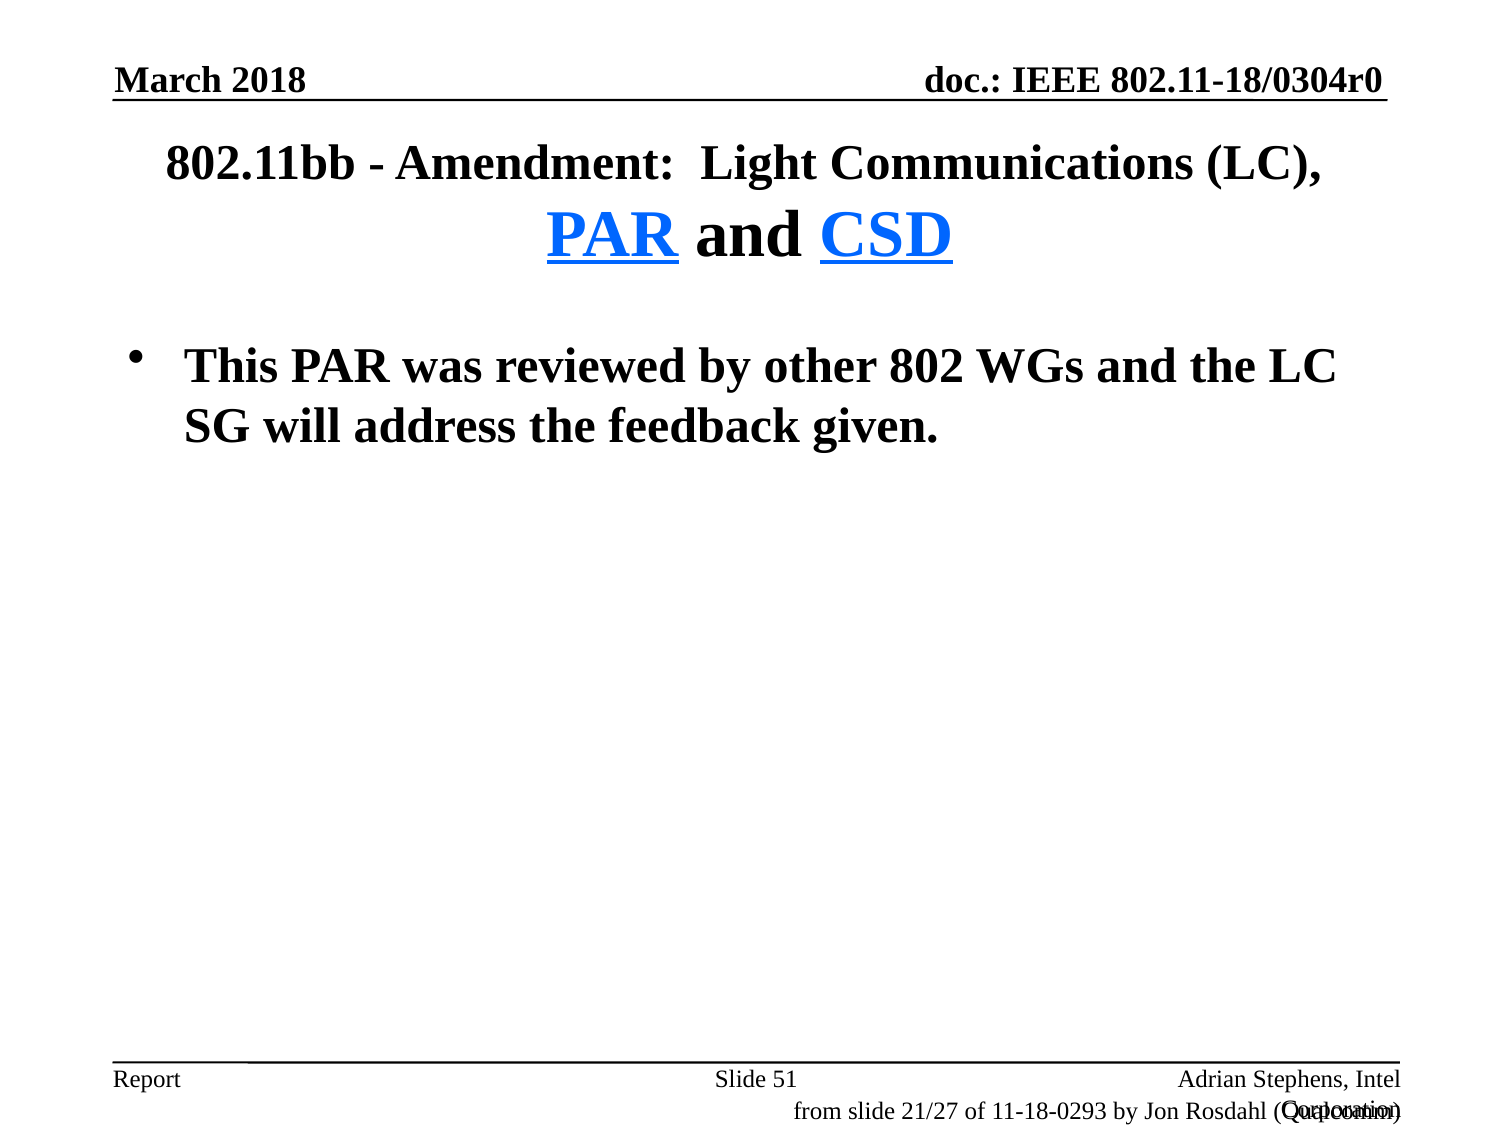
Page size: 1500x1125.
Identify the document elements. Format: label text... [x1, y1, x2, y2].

footer Adrian Stephens, Intel Corporation [1141, 1061, 1402, 1087]
text_box from slide 21/27 of 11-18-0293 by Jon Rosdahl (Qualcomm) [343, 1087, 1417, 1125]
list This PAR was reviewed by other 802 WGs and the LC SG will address the feedback given. [112, 324, 1388, 1000]
title 802.11bb - Amendment: Light Communications (LC), PAR and CSD [112, 112, 1388, 288]
slide_number Slide 51 [711, 1061, 801, 1093]
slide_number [114, 54, 374, 101]
